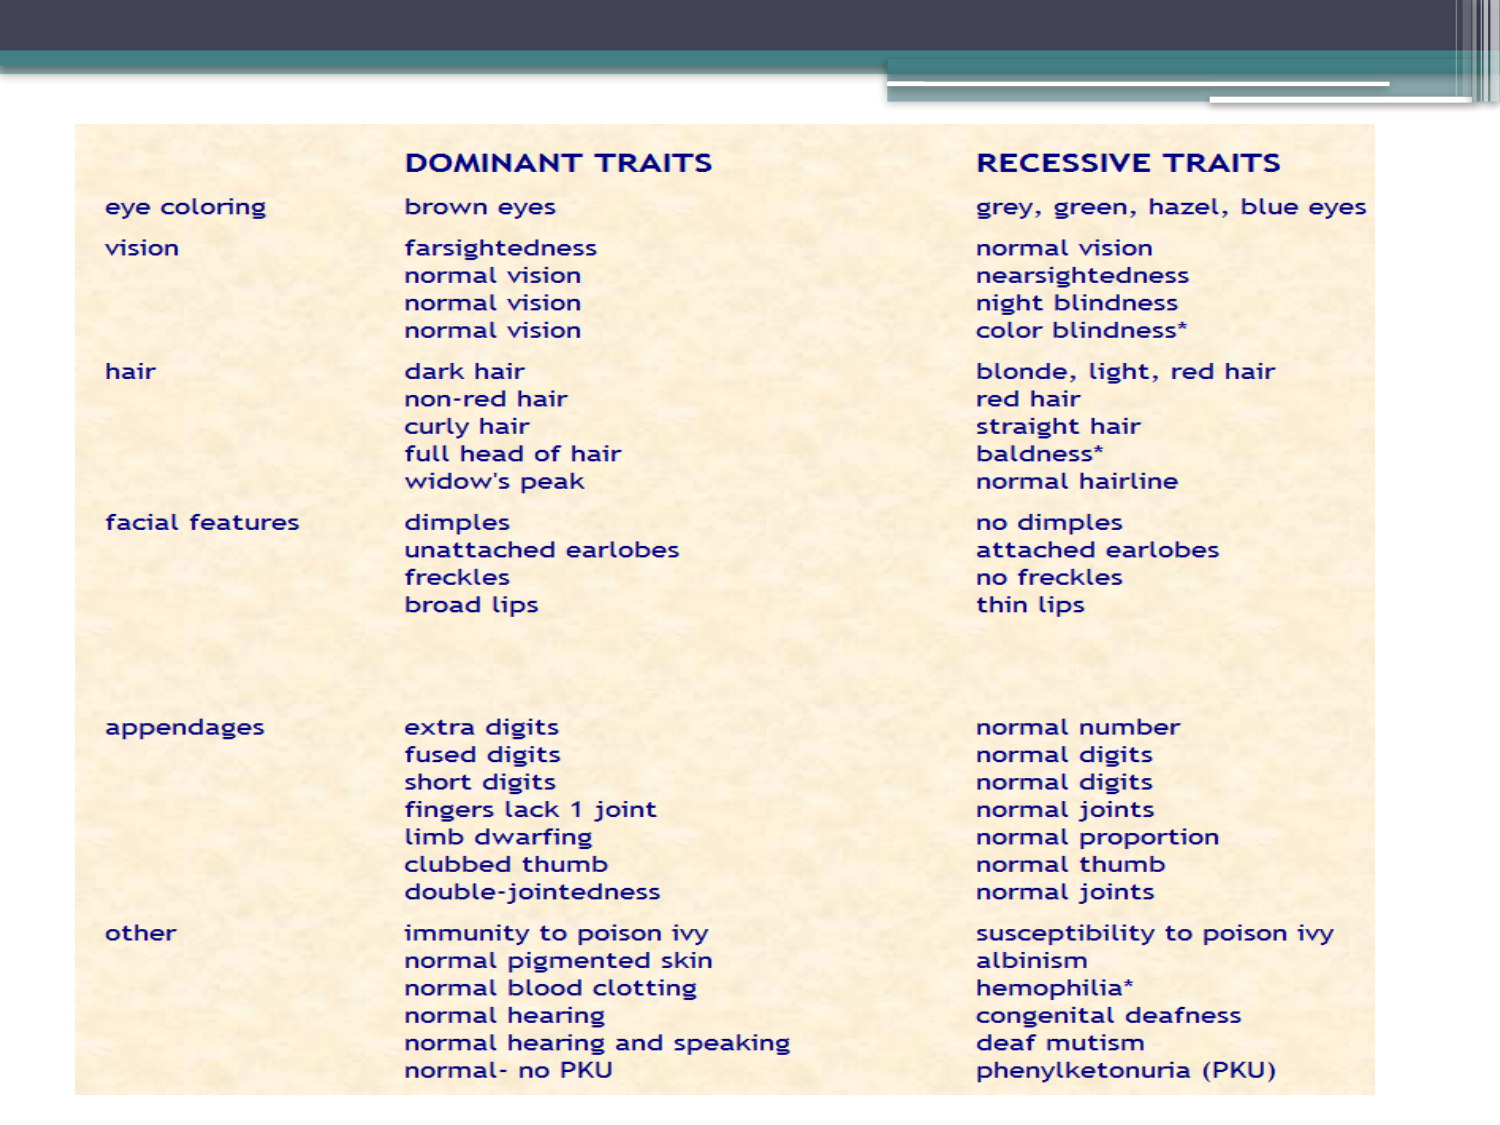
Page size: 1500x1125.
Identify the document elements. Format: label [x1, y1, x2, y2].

list [74, 124, 1376, 1095]
